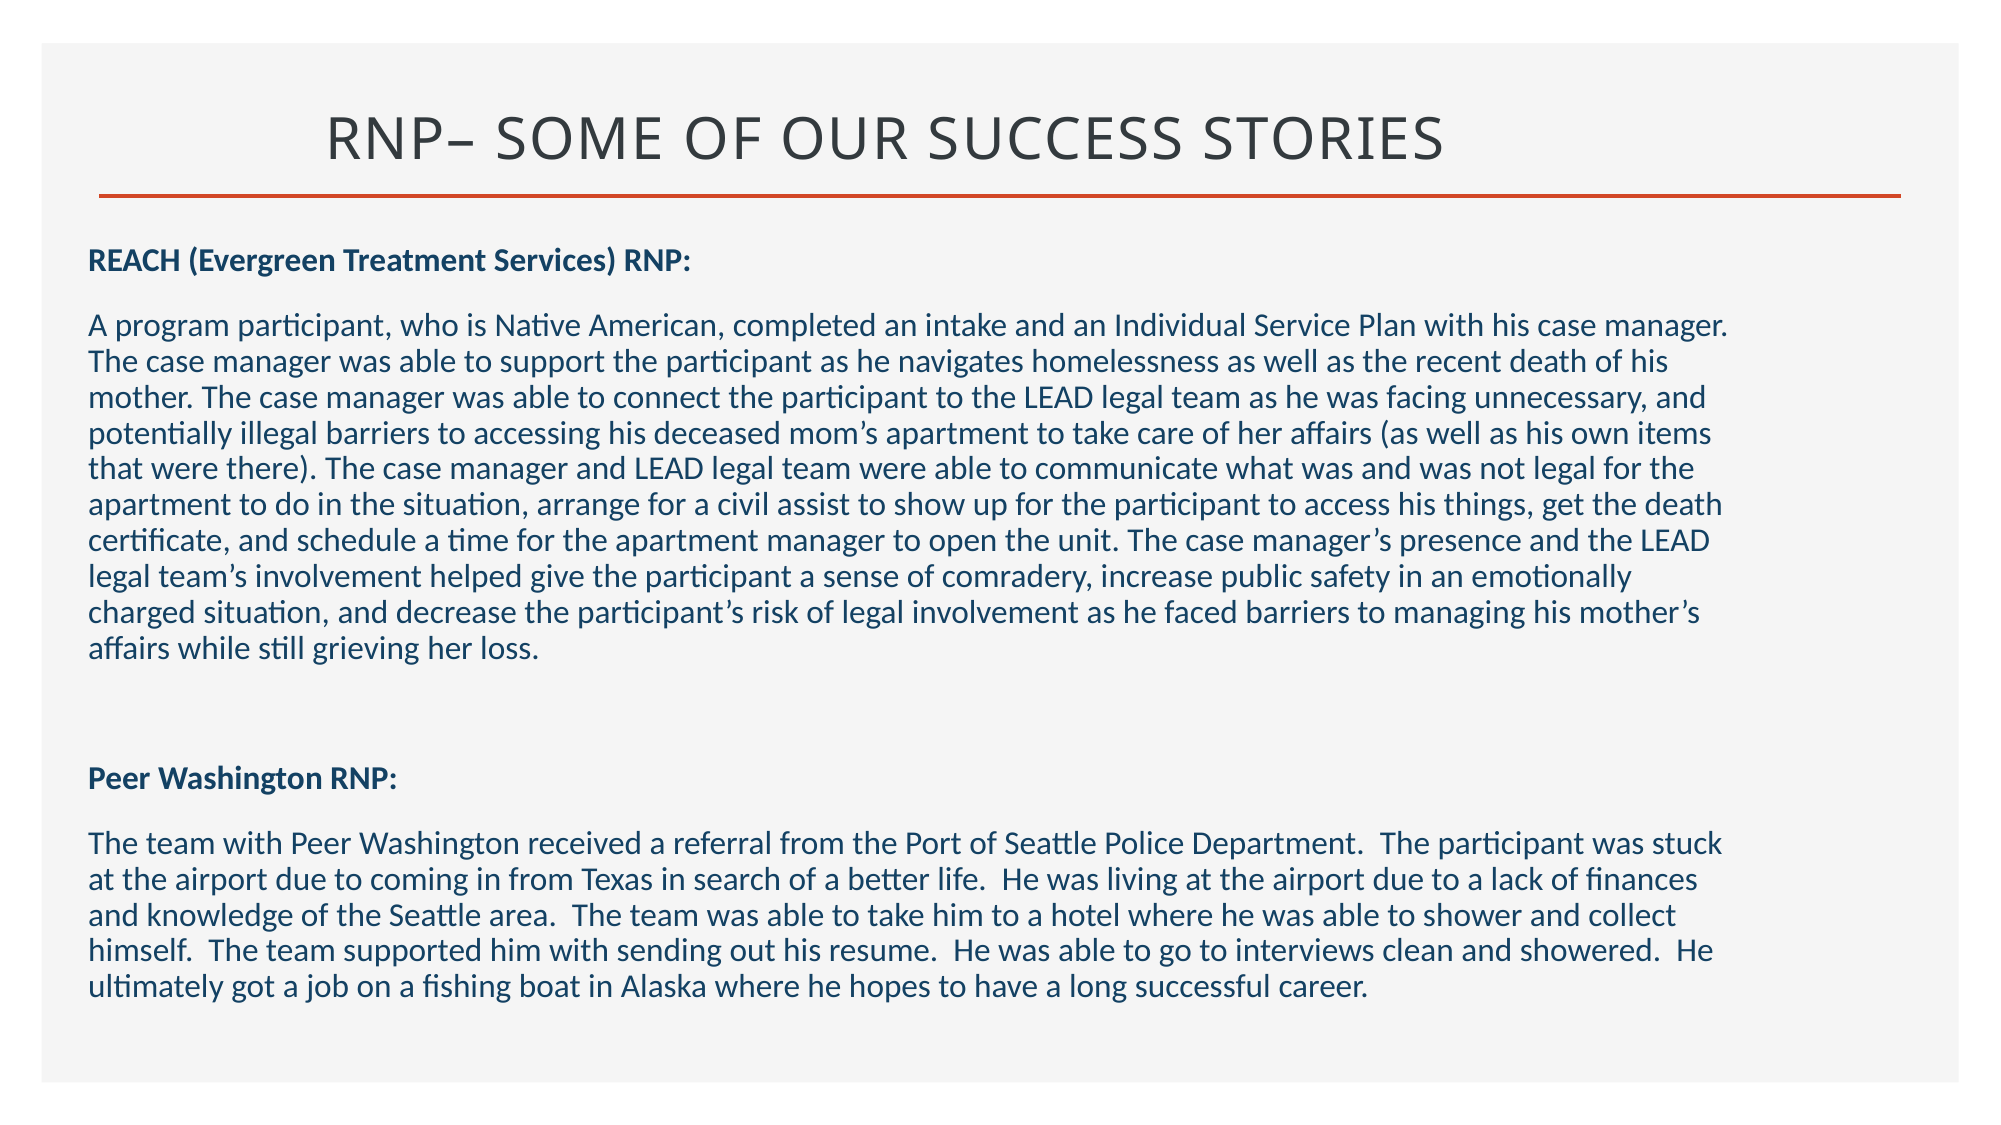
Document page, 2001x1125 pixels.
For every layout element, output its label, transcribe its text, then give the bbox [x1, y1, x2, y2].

title RNP– Some of our Success Stories [85, 73, 1721, 179]
list REACH (Evergreen Treatment Services) RNP: A program participant, who is Native American, completed an intake and an Individual Service Plan with his case manager. The case manager was able to support the participant as he navigates homelessness as well as the recent death of his mother. The case manager was able to connect the participant to the LEAD legal team as he was facing unnecessary, and potentially illegal barriers to accessing his deceased mom’s apartment to take care of her affairs (as well as his own items that were there). The case manager and LEAD legal team were able to communicate what was and was not legal for the apartment to do in the situation, arrange for a civil assist to show up for the participant to access his things, get the death certificate, and schedule a time for the apartment manager to open the unit. The case manager’s presence and the LEAD legal team’s involvement helped give the participant a sense of comradery, increase public safety in an emotionally charged situation, and decrease the participant’s risk of legal involvement as he faced barriers to managing his mother’s affairs while still grieving her loss. Peer Washington RNP: The team with Peer Washington received a referral from the Port of Seattle Police Department. The participant was stuck at the airport due to coming in from Texas in search of a better life. He was living at the airport due to a lack of finances and knowledge of the Seattle area. The team was able to take him to a hotel where he was able to shower and collect himself. The team supported him with sending out his resume. He was able to go to interviews clean and showered. He ultimately got a job on a fishing boat in Alaska where he hopes to have a long successful career. [73, 235, 1753, 1125]
